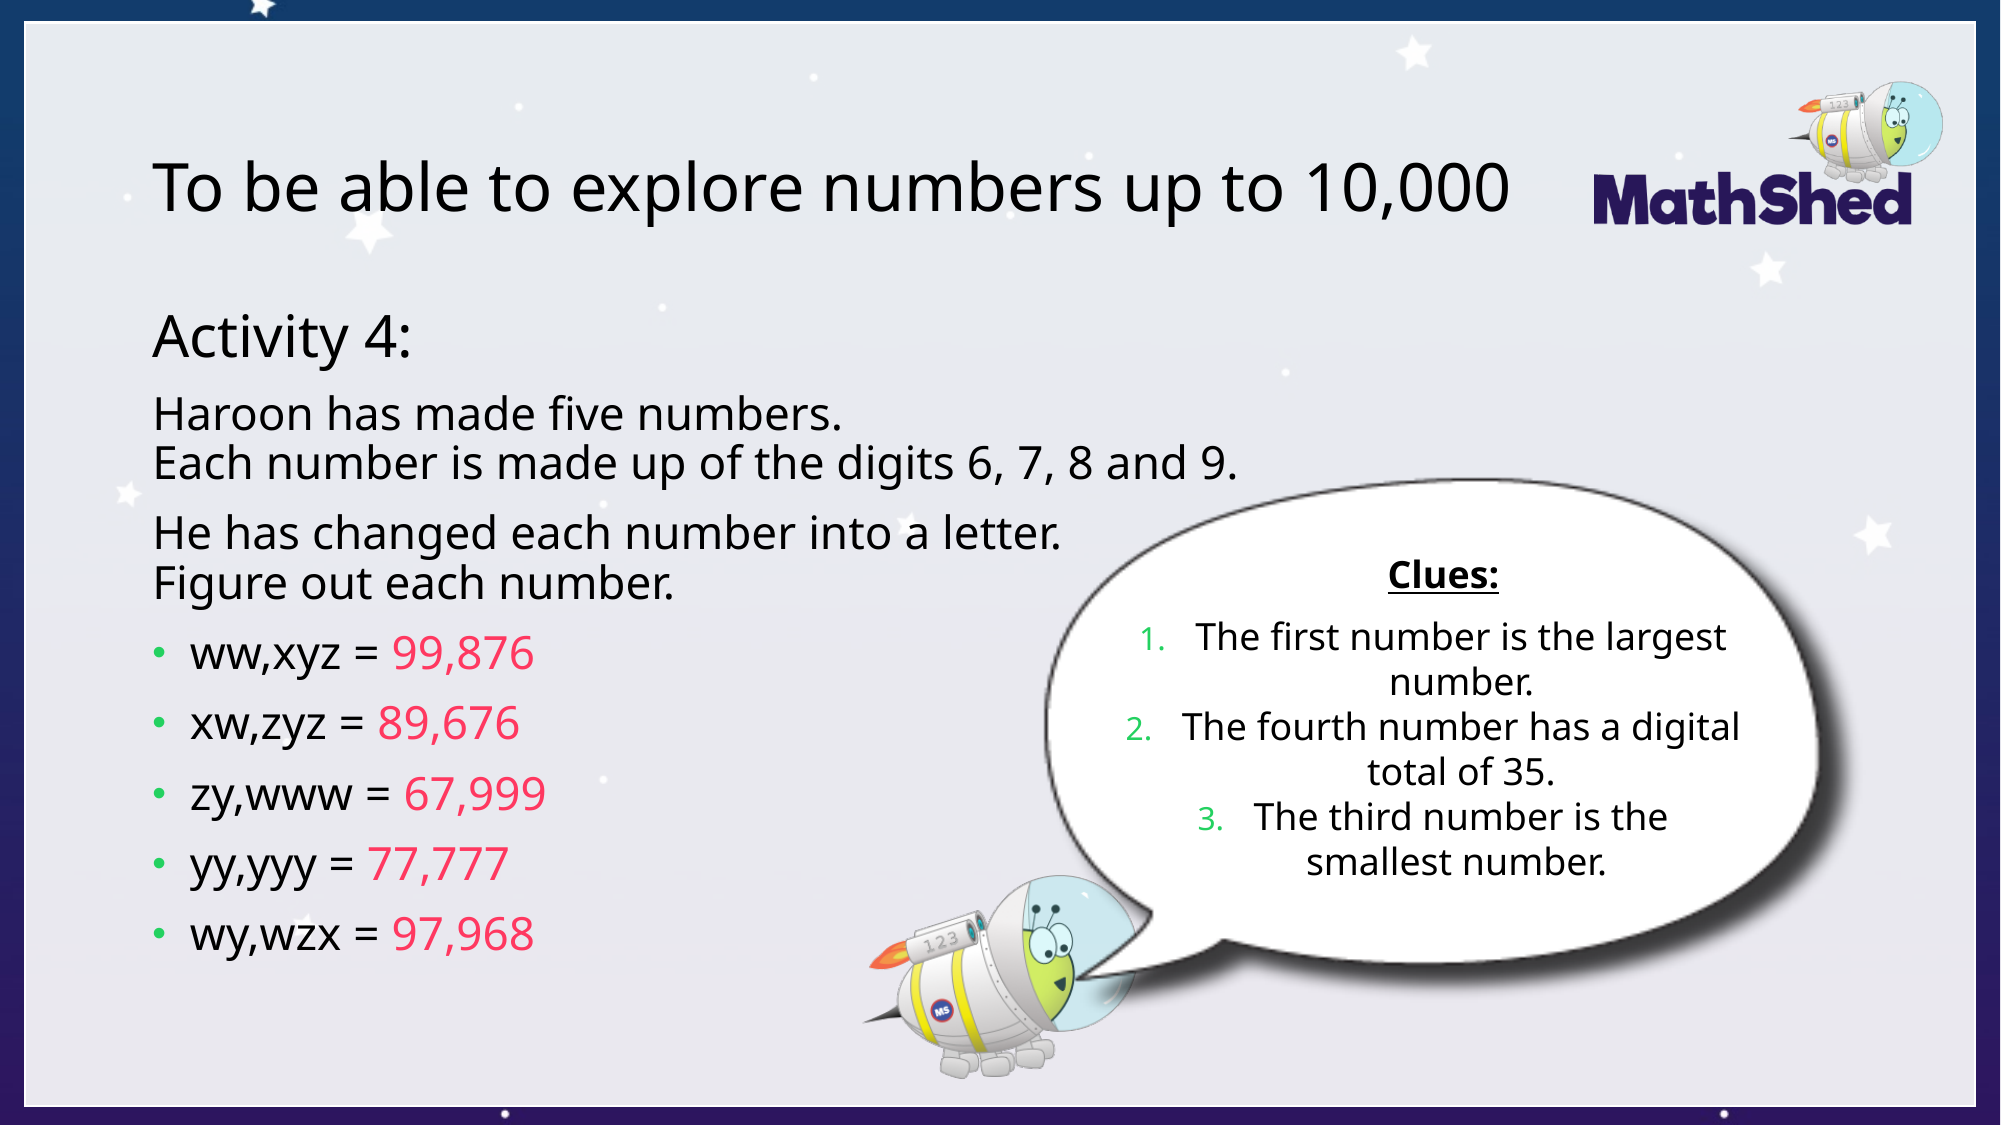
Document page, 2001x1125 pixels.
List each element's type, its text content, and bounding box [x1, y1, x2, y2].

list Activity 4: Haroon has made five numbers. Each number is made up of the digits 6, 7, 8 and 9. He has changed each number into a letter. Figure out each number. ww,xyz = 99,876 xw,zyz = 89,676 zy,www = 67,999 yy,yyy = 77,777 wy,wzx = 97,968 [137, 299, 1863, 1014]
picture [0, 0, 2001, 1125]
title To be able to explore numbers up to 10,000 [137, 81, 1578, 299]
